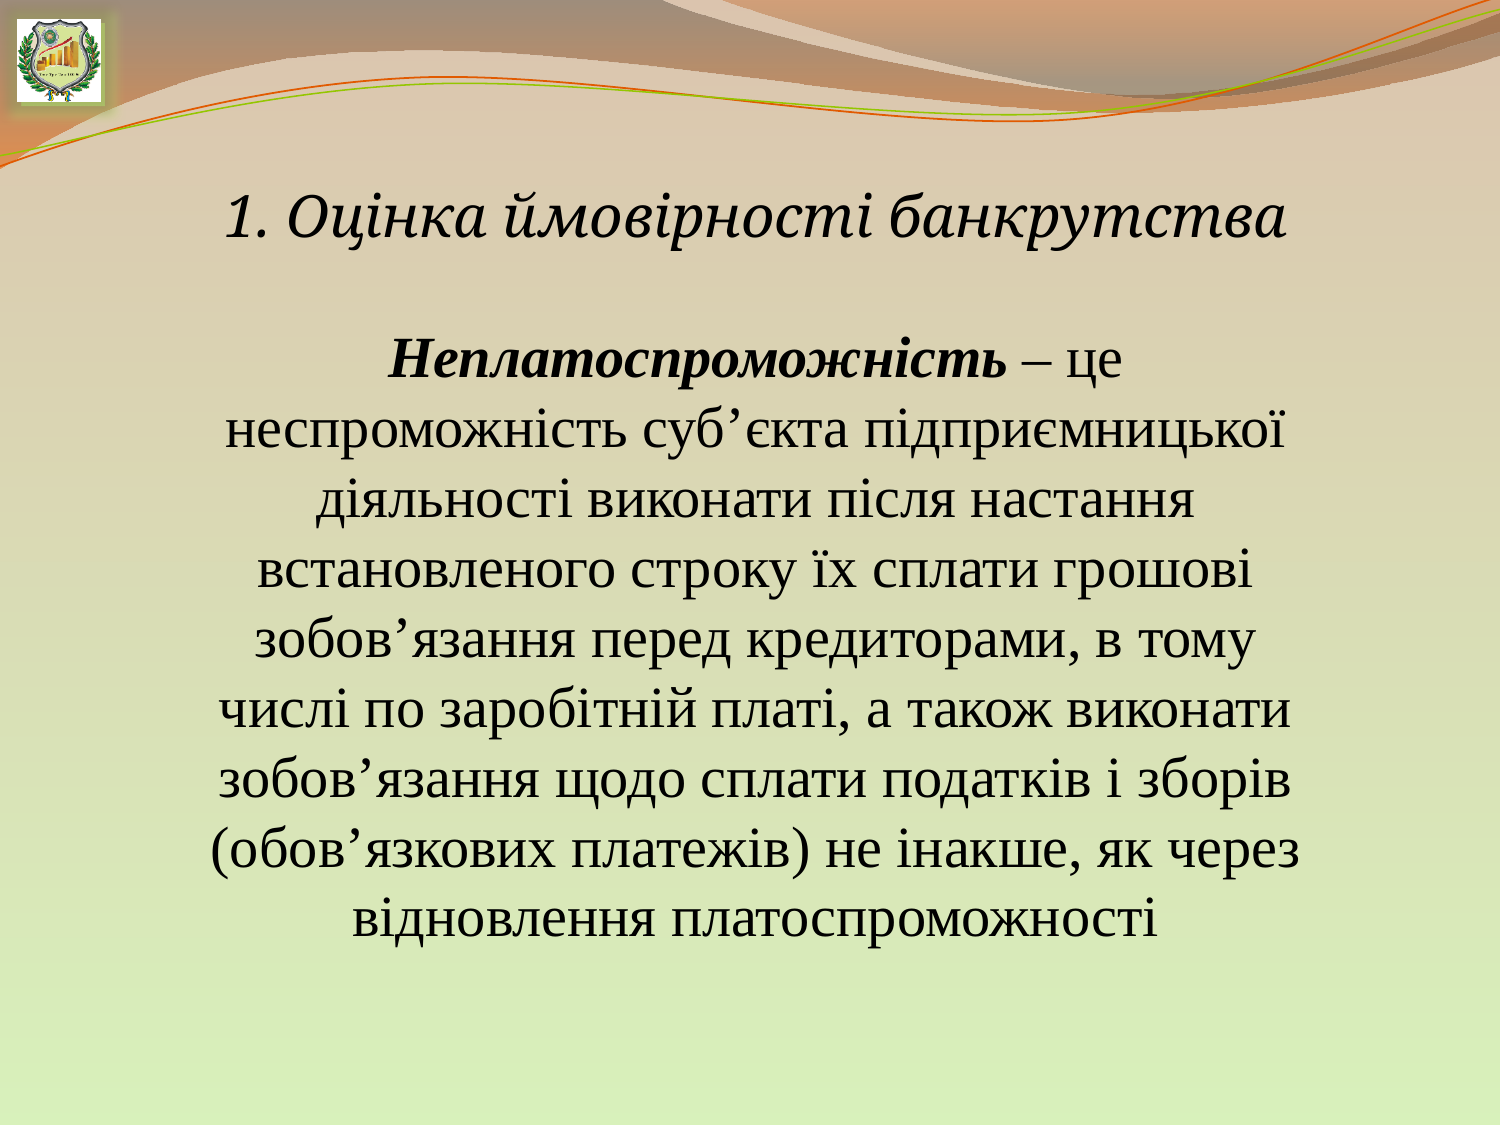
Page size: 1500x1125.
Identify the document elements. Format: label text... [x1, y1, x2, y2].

text_box 1. Оцінка ймовірності банкрутства Неплатоспроможність – це неспроможність суб’єкта підприємницької діяльності виконати після настання встановленого строку їх сплати грошові зобов’язання перед кредиторами, в тому числі по заробітній платі, а також виконати зобов’язання щодо сплати податків і зборів (обов’язкових платежів) не інакше, як через відновлення платоспроможності [171, 171, 1341, 956]
picture [17, 18, 101, 102]
